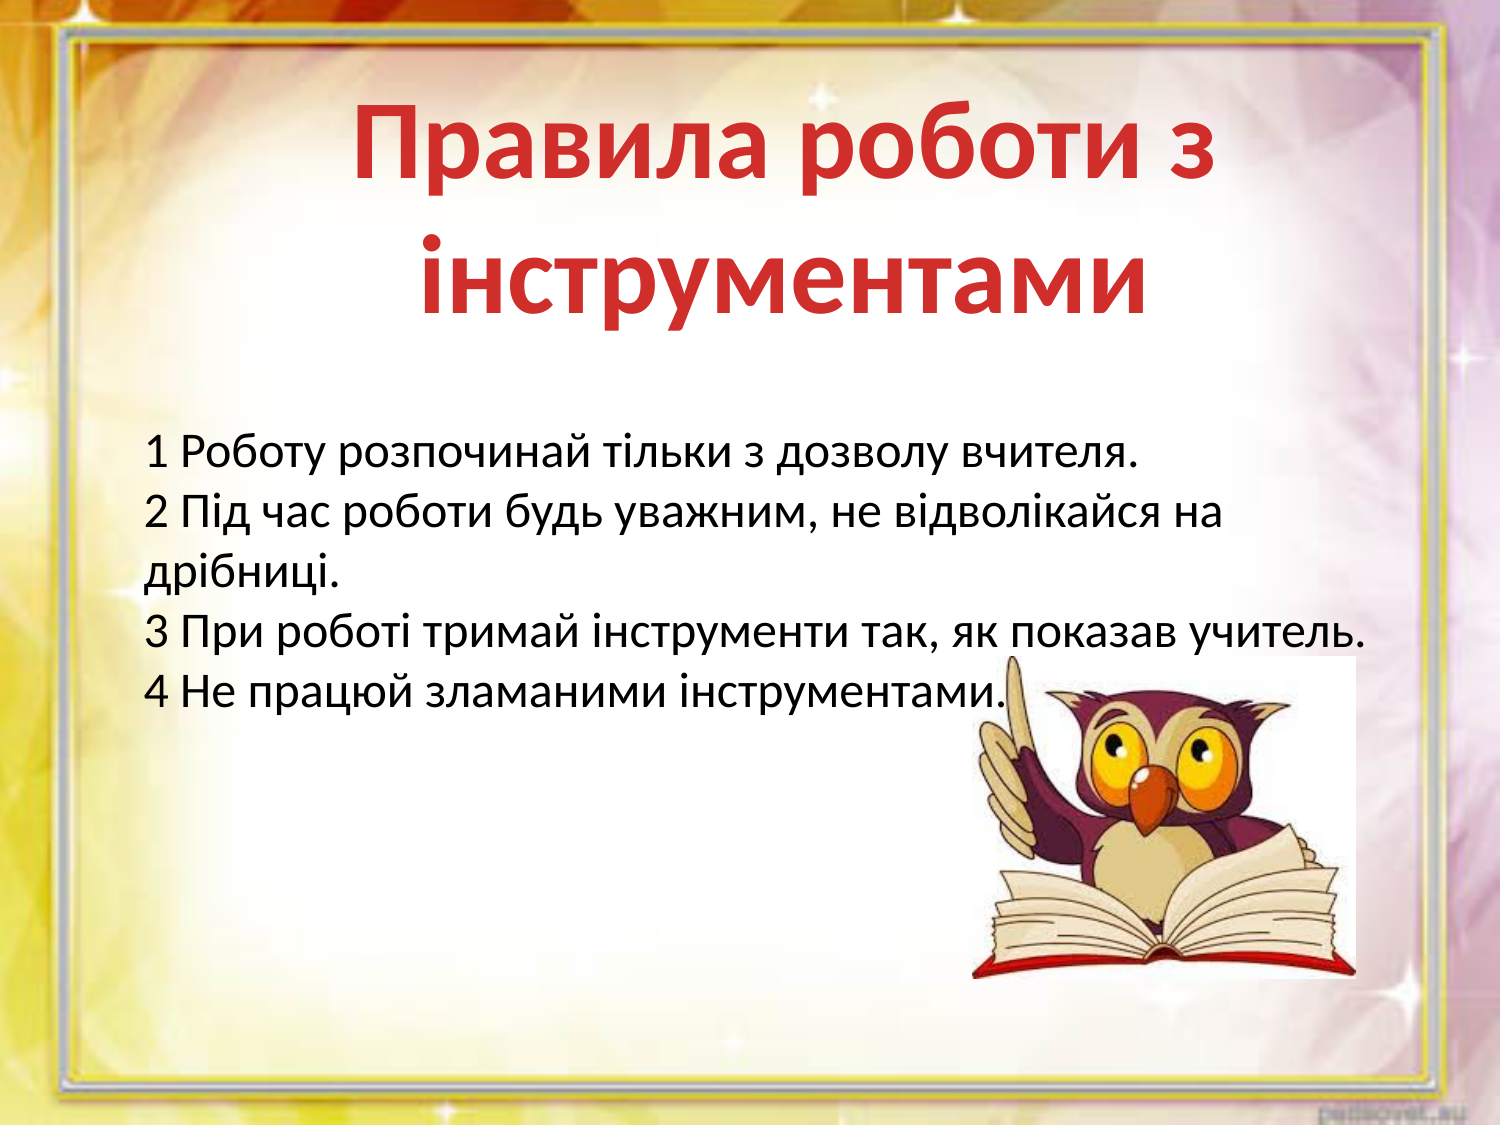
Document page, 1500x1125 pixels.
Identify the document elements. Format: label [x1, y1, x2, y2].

list [0, 0, 1500, 1125]
picture [972, 655, 1356, 979]
